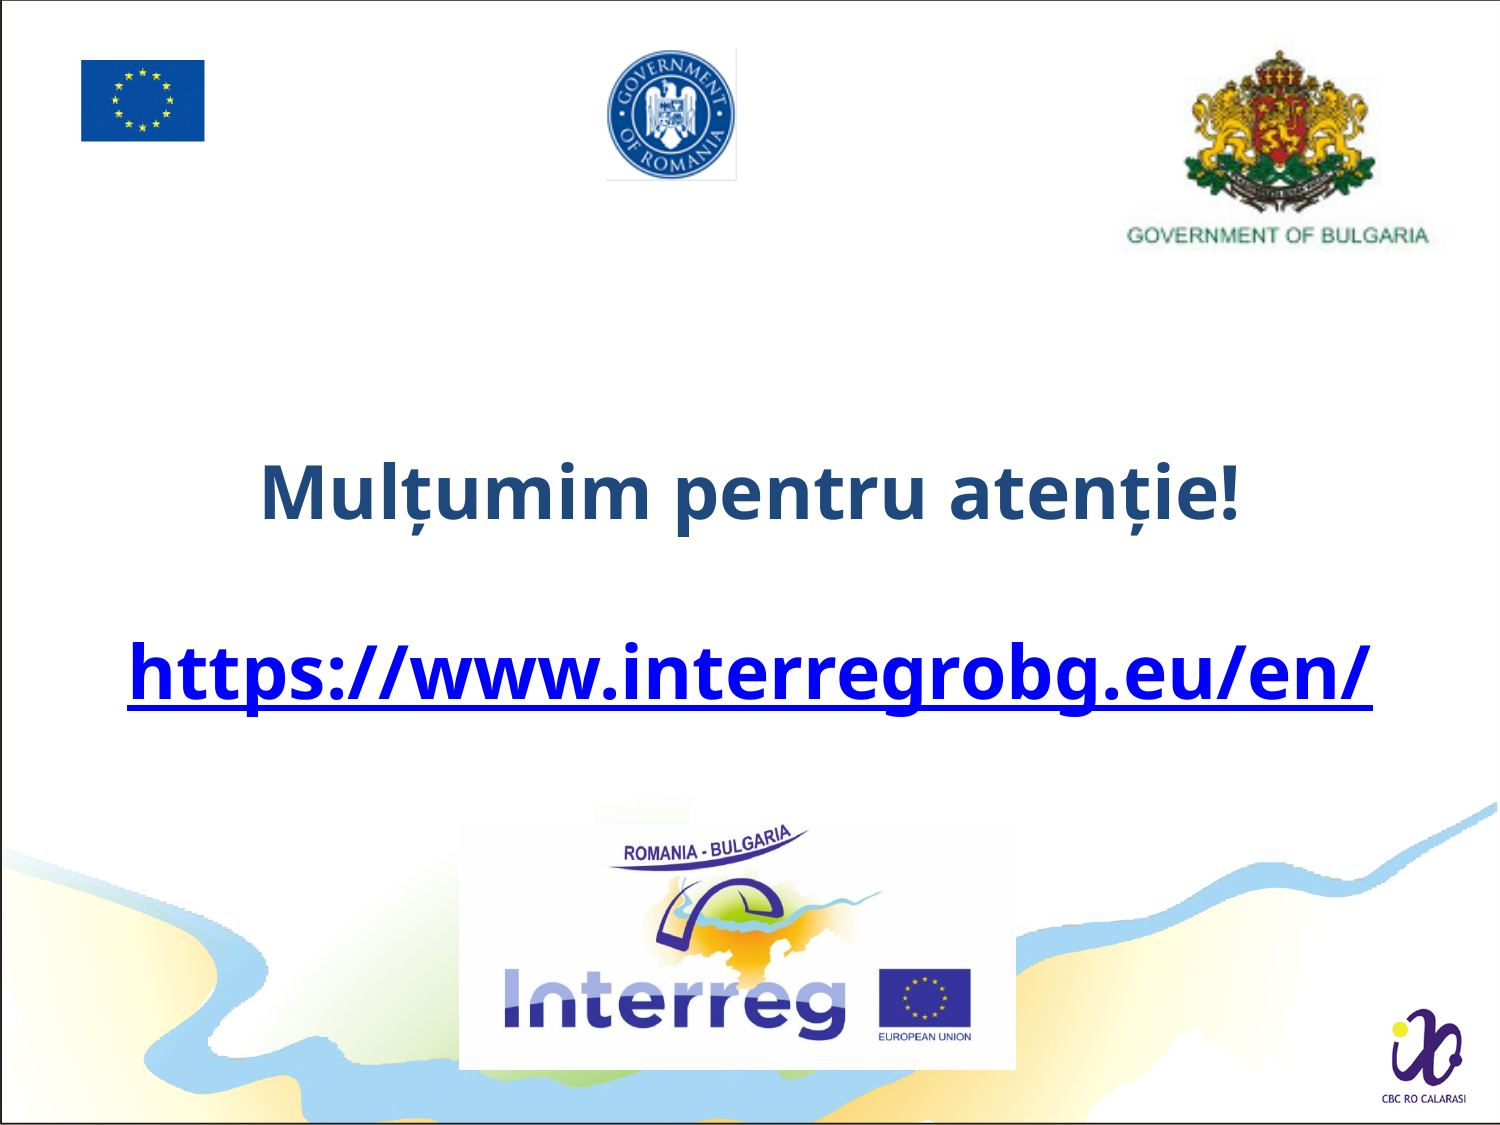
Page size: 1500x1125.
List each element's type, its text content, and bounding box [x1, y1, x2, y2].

text_box Mulțumim pentru atenție! https://www.interregrobg.eu/en/ [74, 437, 1425, 735]
picture [0, 0, 1500, 1125]
